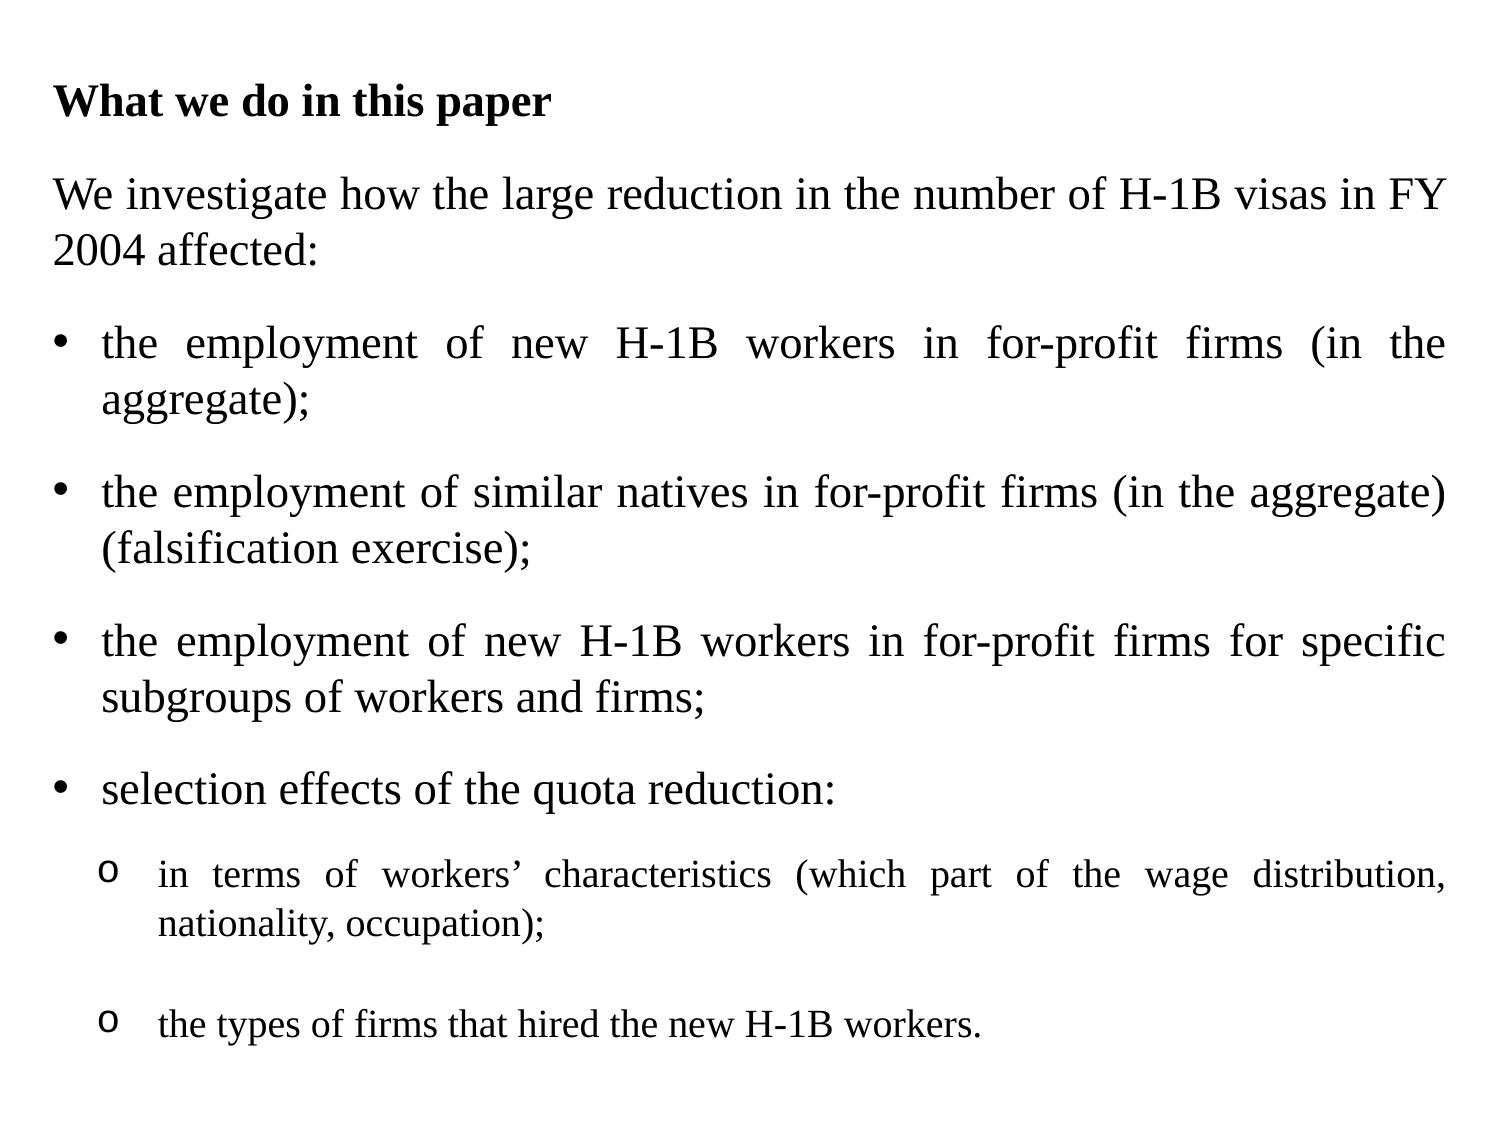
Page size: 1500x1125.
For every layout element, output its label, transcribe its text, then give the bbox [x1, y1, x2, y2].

list What we do in this paper We investigate how the large reduction in the number of H-1B visas in FY 2004 affected: the employment of new H-1B workers in for-profit firms (in the aggregate); the employment of similar natives in for-profit firms (in the aggregate) (falsification exercise); the employment of new H-1B workers in for-profit firms for specific subgroups of workers and firms; selection effects of the quota reduction: in terms of workers’ characteristics (which part of the wage distribution, nationality, occupation); the types of firms that hired the new H-1B workers. [37, 62, 1463, 1063]
